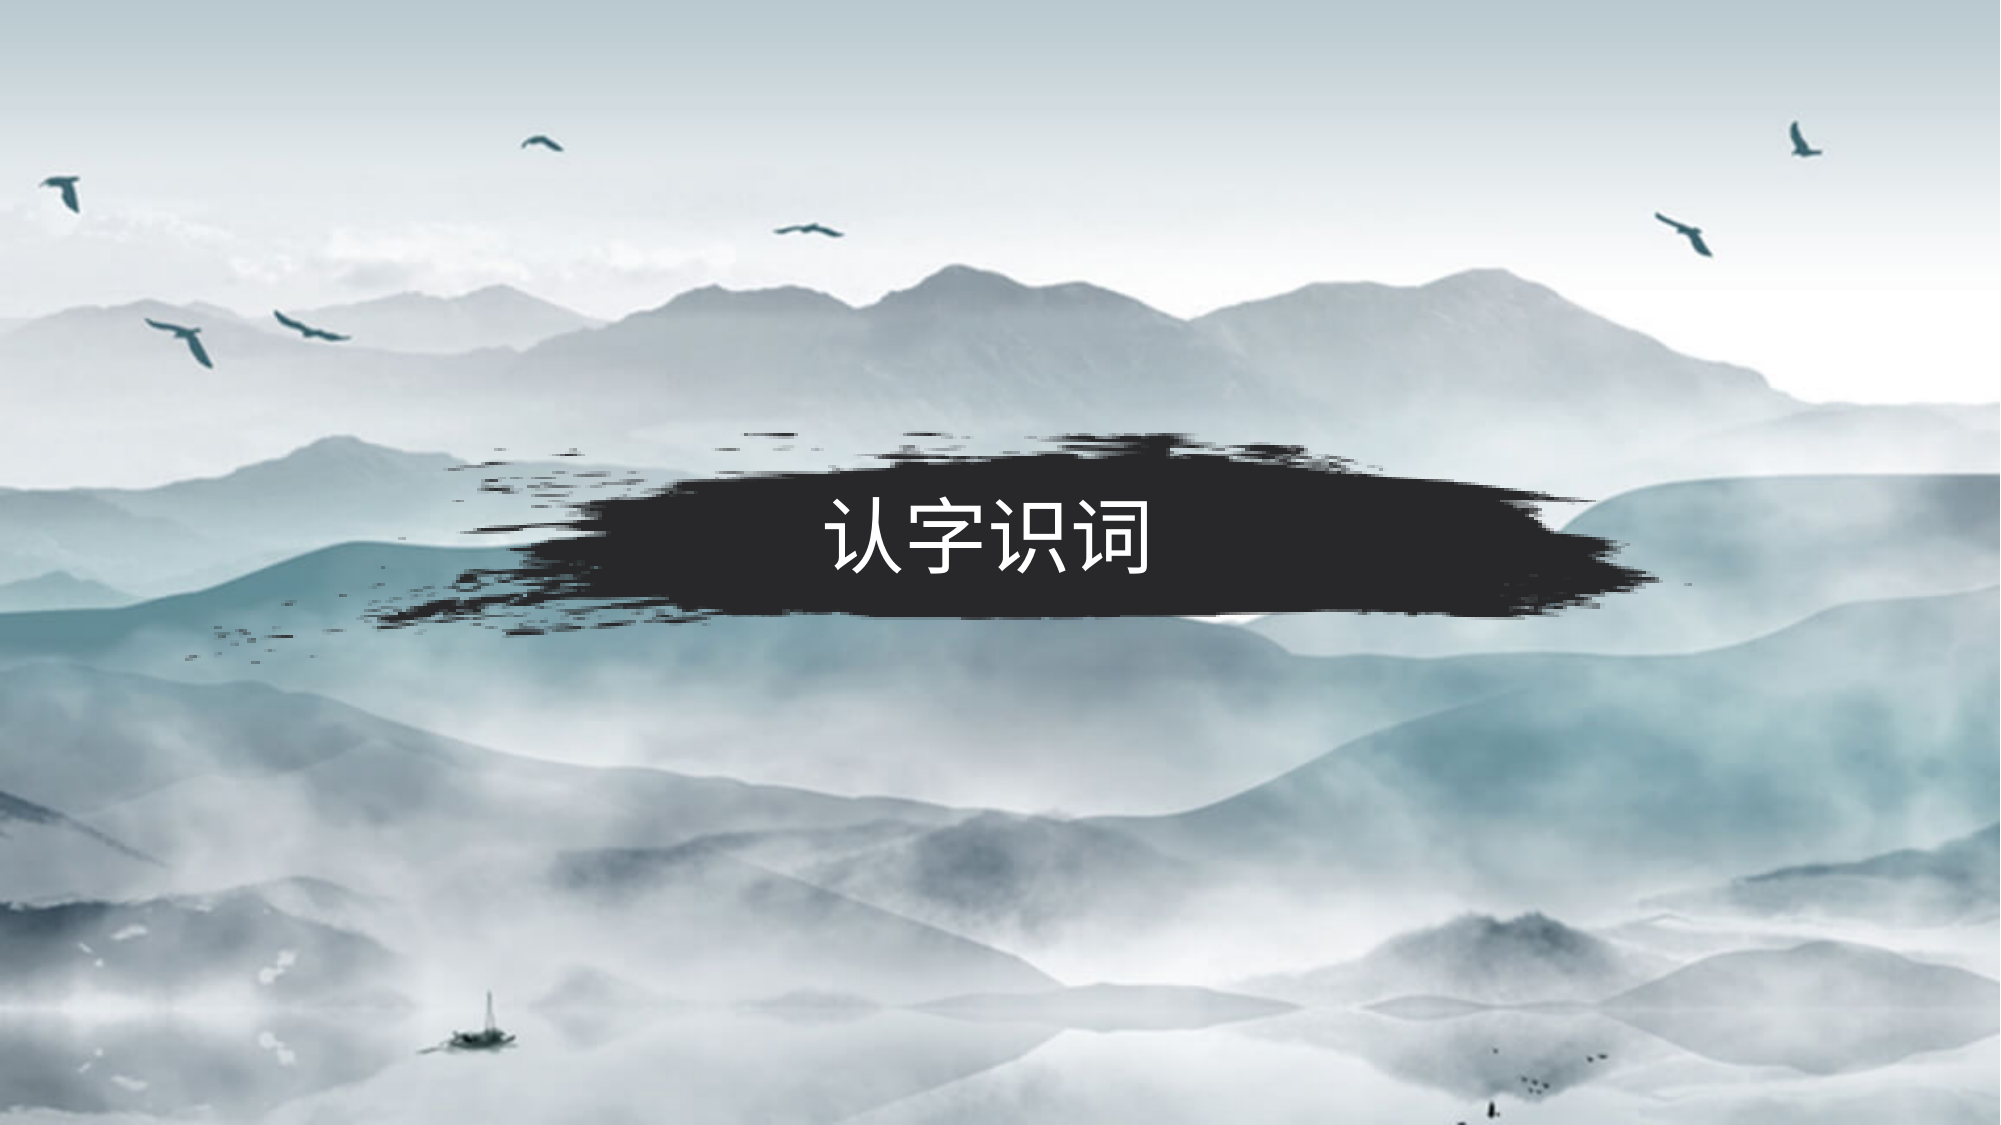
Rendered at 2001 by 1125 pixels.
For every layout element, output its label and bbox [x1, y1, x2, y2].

picture [0, 0, 2000, 1125]
text_box [185, 431, 1697, 664]
